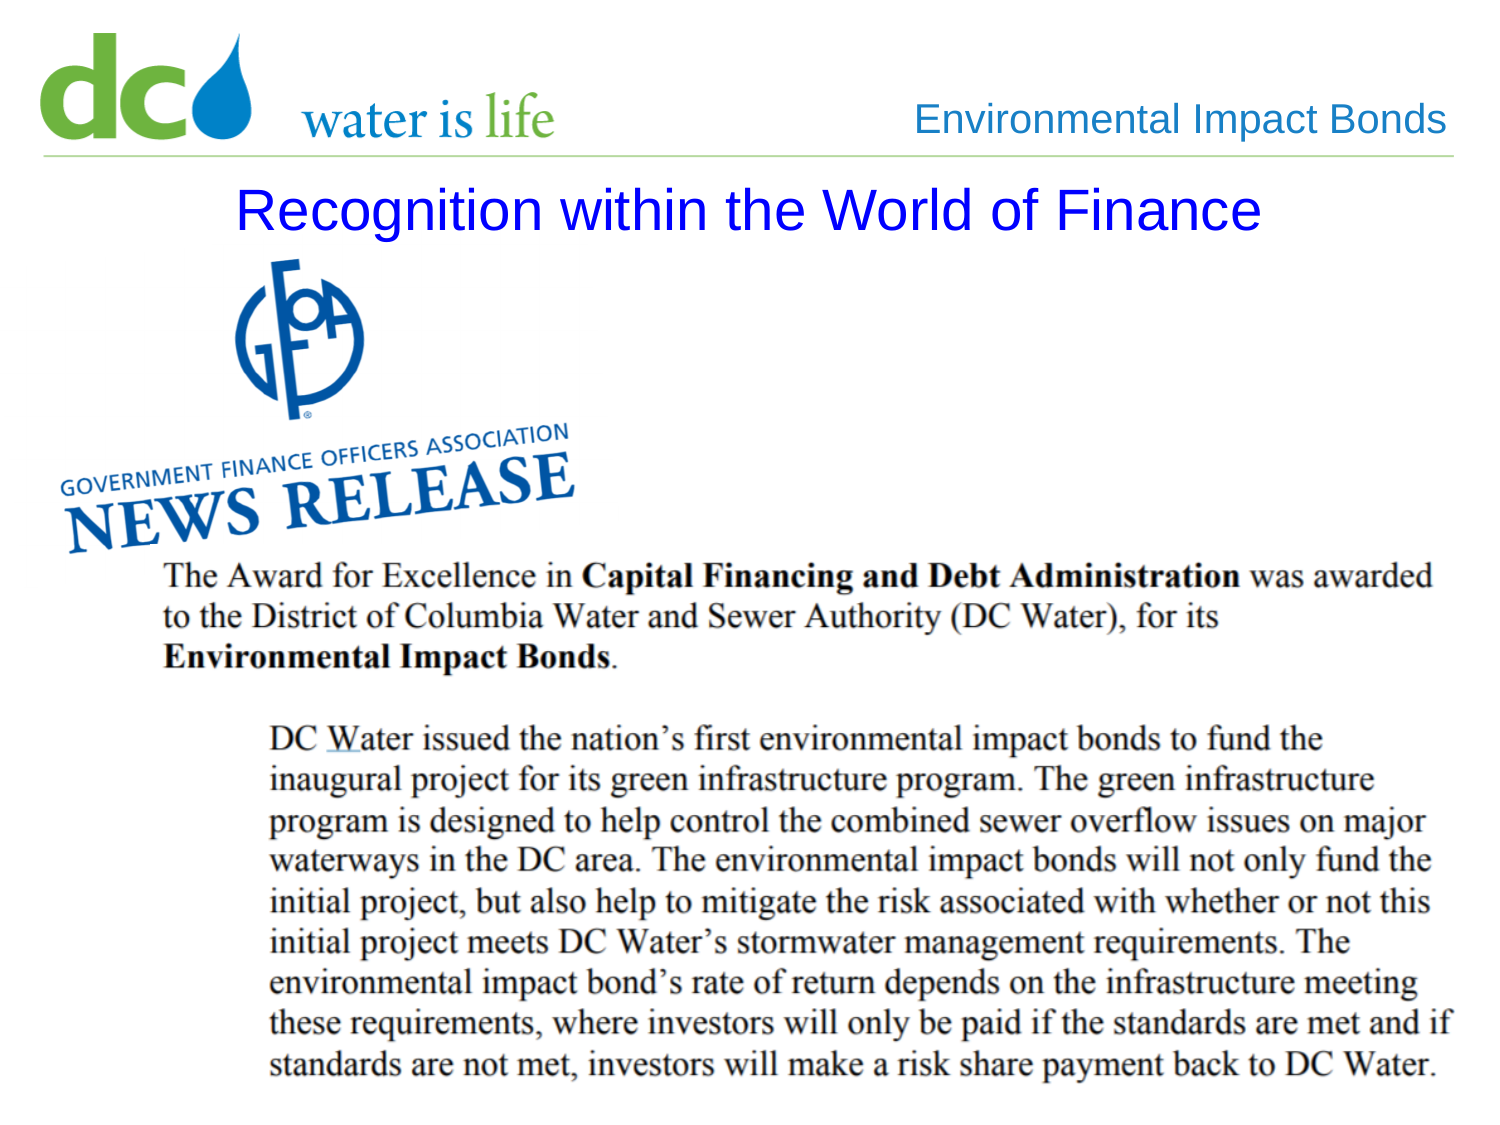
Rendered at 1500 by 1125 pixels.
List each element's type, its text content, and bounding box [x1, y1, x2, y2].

text_box Recognition within the World of Finance [0, 164, 1500, 249]
picture [0, 235, 1500, 1125]
text_box Environmental Impact Bonds [637, 84, 1463, 150]
picture [0, 0, 1500, 164]
